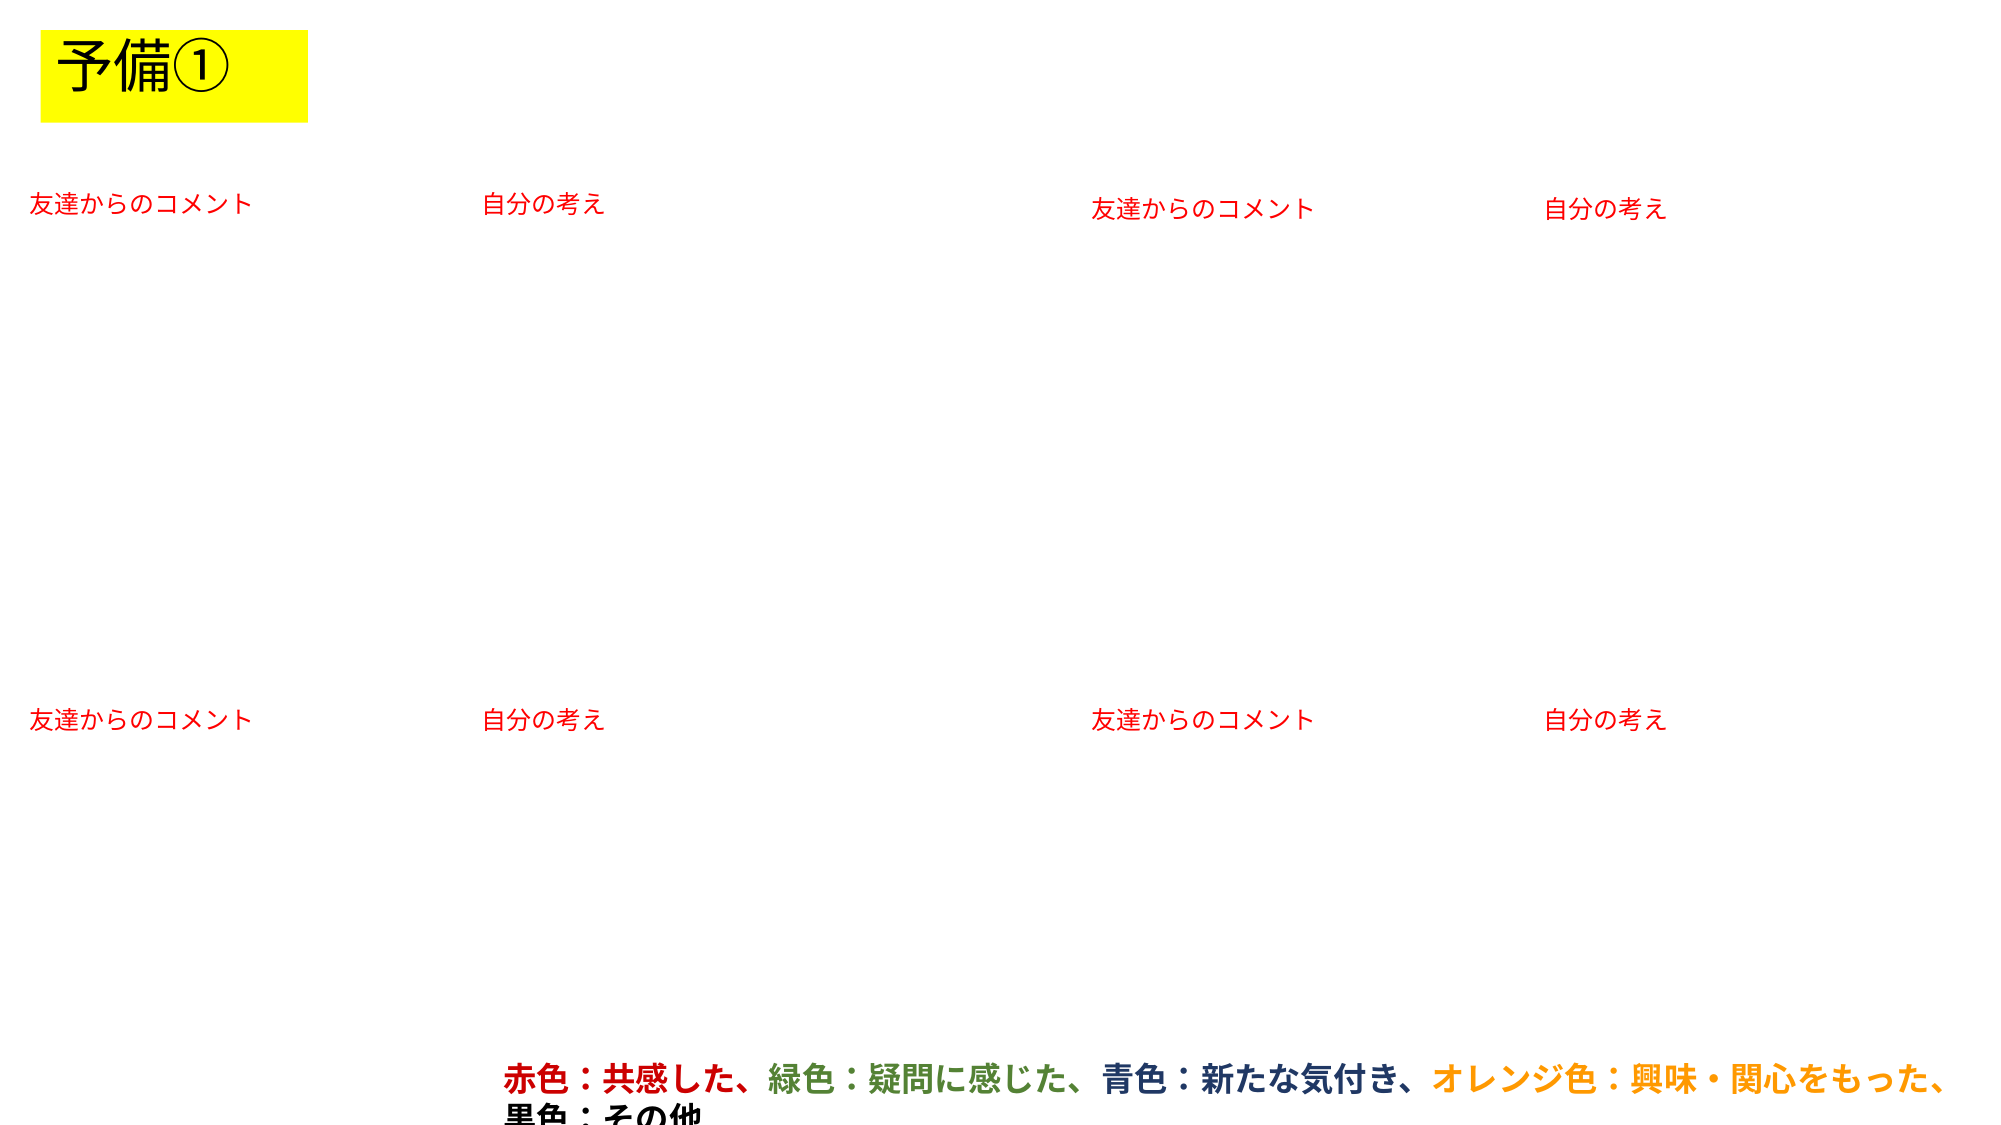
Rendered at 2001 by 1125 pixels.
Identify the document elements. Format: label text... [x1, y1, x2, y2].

list 予備① [40, 30, 308, 123]
